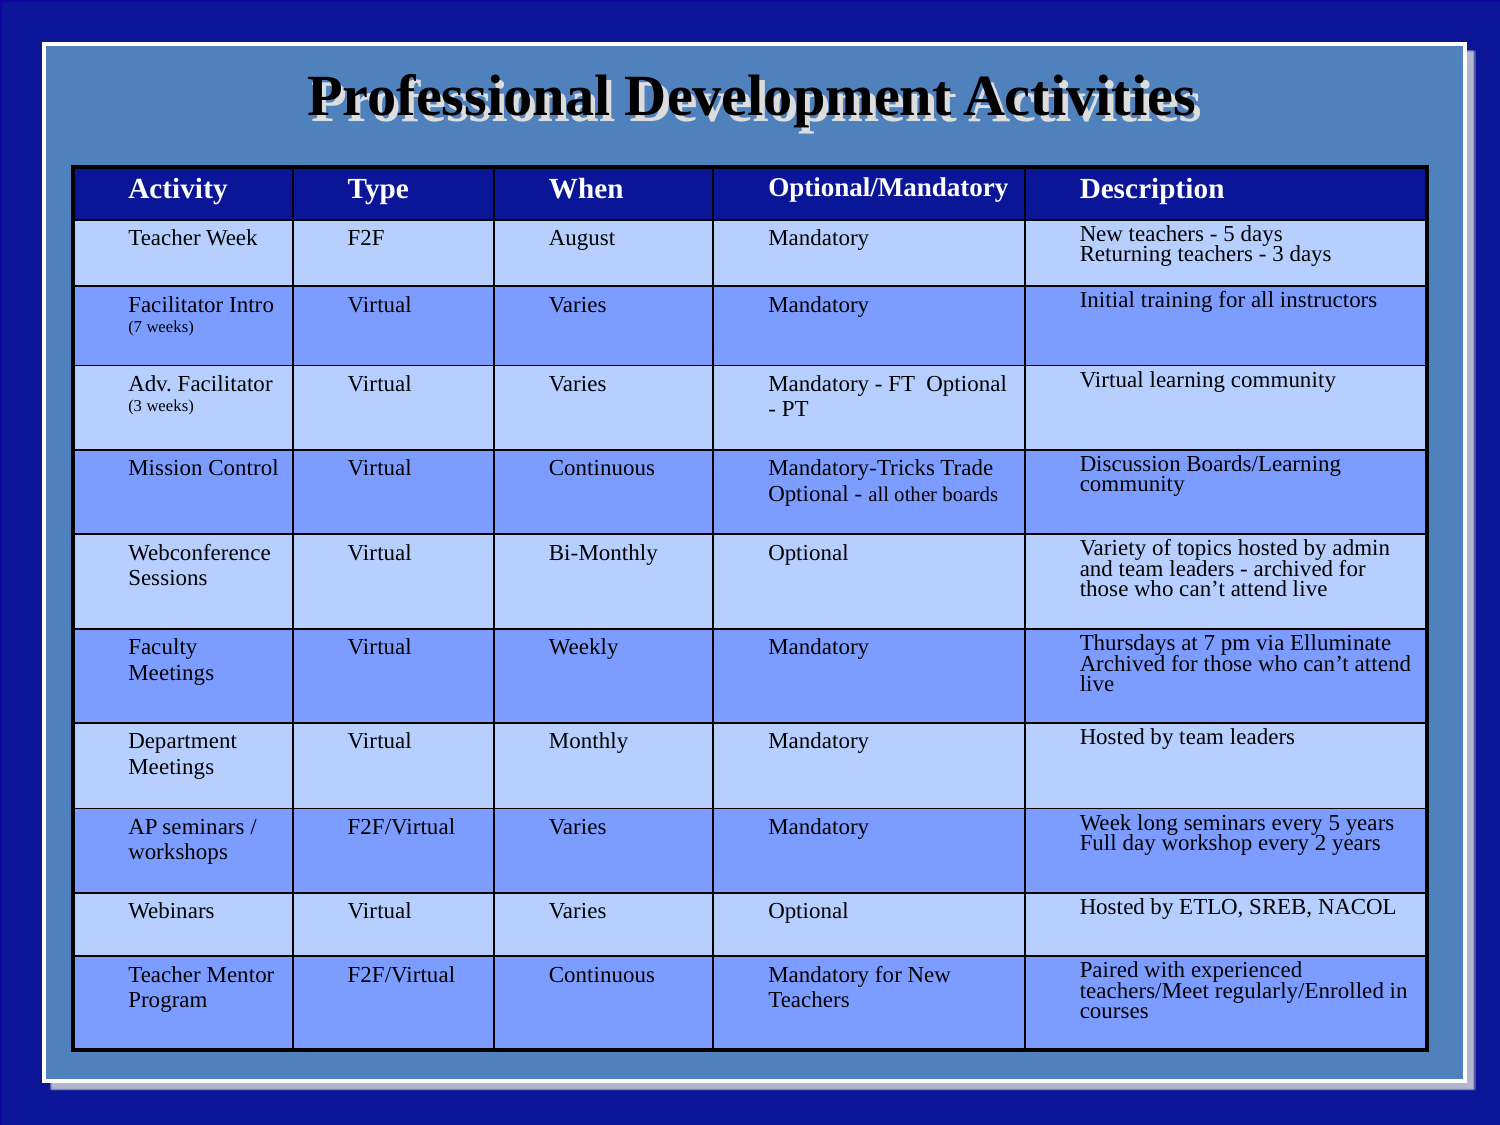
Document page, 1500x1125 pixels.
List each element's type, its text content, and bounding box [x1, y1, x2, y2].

table_cell Webinars [75, 894, 292, 955]
table_cell Mandatory [714, 287, 1024, 365]
text_box Professional Development Activities [64, 50, 1425, 135]
table_cell Mandatory [714, 630, 1024, 722]
table_cell Virtual [294, 287, 493, 365]
table_cell Mandatory - FT Optional - PT [714, 366, 1024, 449]
table_cell Virtual learning community [1026, 366, 1425, 449]
table_cell Faculty Meetings [75, 630, 292, 722]
table_cell Teacher Mentor Program [75, 957, 292, 1048]
table_cell Continuous [495, 451, 712, 533]
table_cell F2F/Virtual [294, 957, 493, 1048]
table_cell Virtual [294, 894, 493, 955]
text_box [1429, 339, 1433, 397]
table_cell Weekly [495, 630, 712, 722]
table_cell Adv. Facilitator (3 weeks) [75, 366, 292, 449]
table_cell AP seminars / workshops [75, 809, 292, 892]
table_cell Paired with experienced teachers/Meet regularly/Enrolled in courses [1026, 957, 1425, 1048]
table_cell Hosted by team leaders [1026, 724, 1425, 808]
table_cell August [495, 221, 712, 285]
table_cell Virtual [294, 630, 493, 722]
table_cell Virtual [294, 451, 493, 533]
table_cell Mandatory for New Teachers [714, 957, 1024, 1048]
table_header Description [1026, 169, 1425, 219]
table_cell Teacher Week [75, 221, 292, 285]
table_cell Varies [495, 366, 712, 449]
table_cell Mandatory [714, 809, 1024, 892]
table_header Optional/Mandatory [714, 169, 1024, 219]
table_cell F2F [294, 221, 493, 285]
text_box [0, 0, 1500, 1125]
table_cell Virtual [294, 366, 493, 449]
table_cell Varies [495, 894, 712, 955]
table_cell Hosted by ETLO, SREB, NACOL [1026, 894, 1425, 955]
table_cell Mandatory [714, 724, 1024, 808]
table_cell Initial training for all instructors [1026, 287, 1425, 365]
table_cell Optional [714, 535, 1024, 628]
table_header Activity [75, 169, 292, 219]
table_cell Mission Control [75, 451, 292, 533]
table_cell Mandatory [714, 221, 1024, 285]
table_cell Thursdays at 7 pm via Elluminate Archived for those who can’t attend live [1026, 630, 1425, 722]
table_cell Varies [495, 287, 712, 365]
table_cell Monthly [495, 724, 712, 808]
text_box [43, 43, 1465, 1081]
table_cell Department Meetings [75, 724, 292, 808]
table_cell Varies [495, 809, 712, 892]
table_cell Bi-Monthly [495, 535, 712, 628]
table_cell Optional [714, 894, 1024, 955]
table_cell Virtual [294, 535, 493, 628]
table_cell Virtual [294, 724, 493, 808]
table_header Type [294, 169, 493, 219]
table_cell Discussion Boards/Learning community [1026, 451, 1425, 533]
table_header When [495, 169, 712, 219]
table_cell Mandatory-Tricks Trade Optional - all other boards [714, 451, 1024, 533]
table_cell Continuous [495, 957, 712, 1048]
table_cell F2F/Virtual [294, 809, 493, 892]
table_cell Week long seminars every 5 years Full day workshop every 2 years [1026, 809, 1425, 892]
table_cell New teachers - 5 days Returning teachers - 3 days [1026, 221, 1425, 285]
table_cell Variety of topics hosted by admin and team leaders - archived for those who can’t attend live [1026, 535, 1425, 628]
table_cell Facilitator Intro (7 weeks) [75, 287, 292, 365]
table_cell Webconference Sessions [75, 535, 292, 628]
